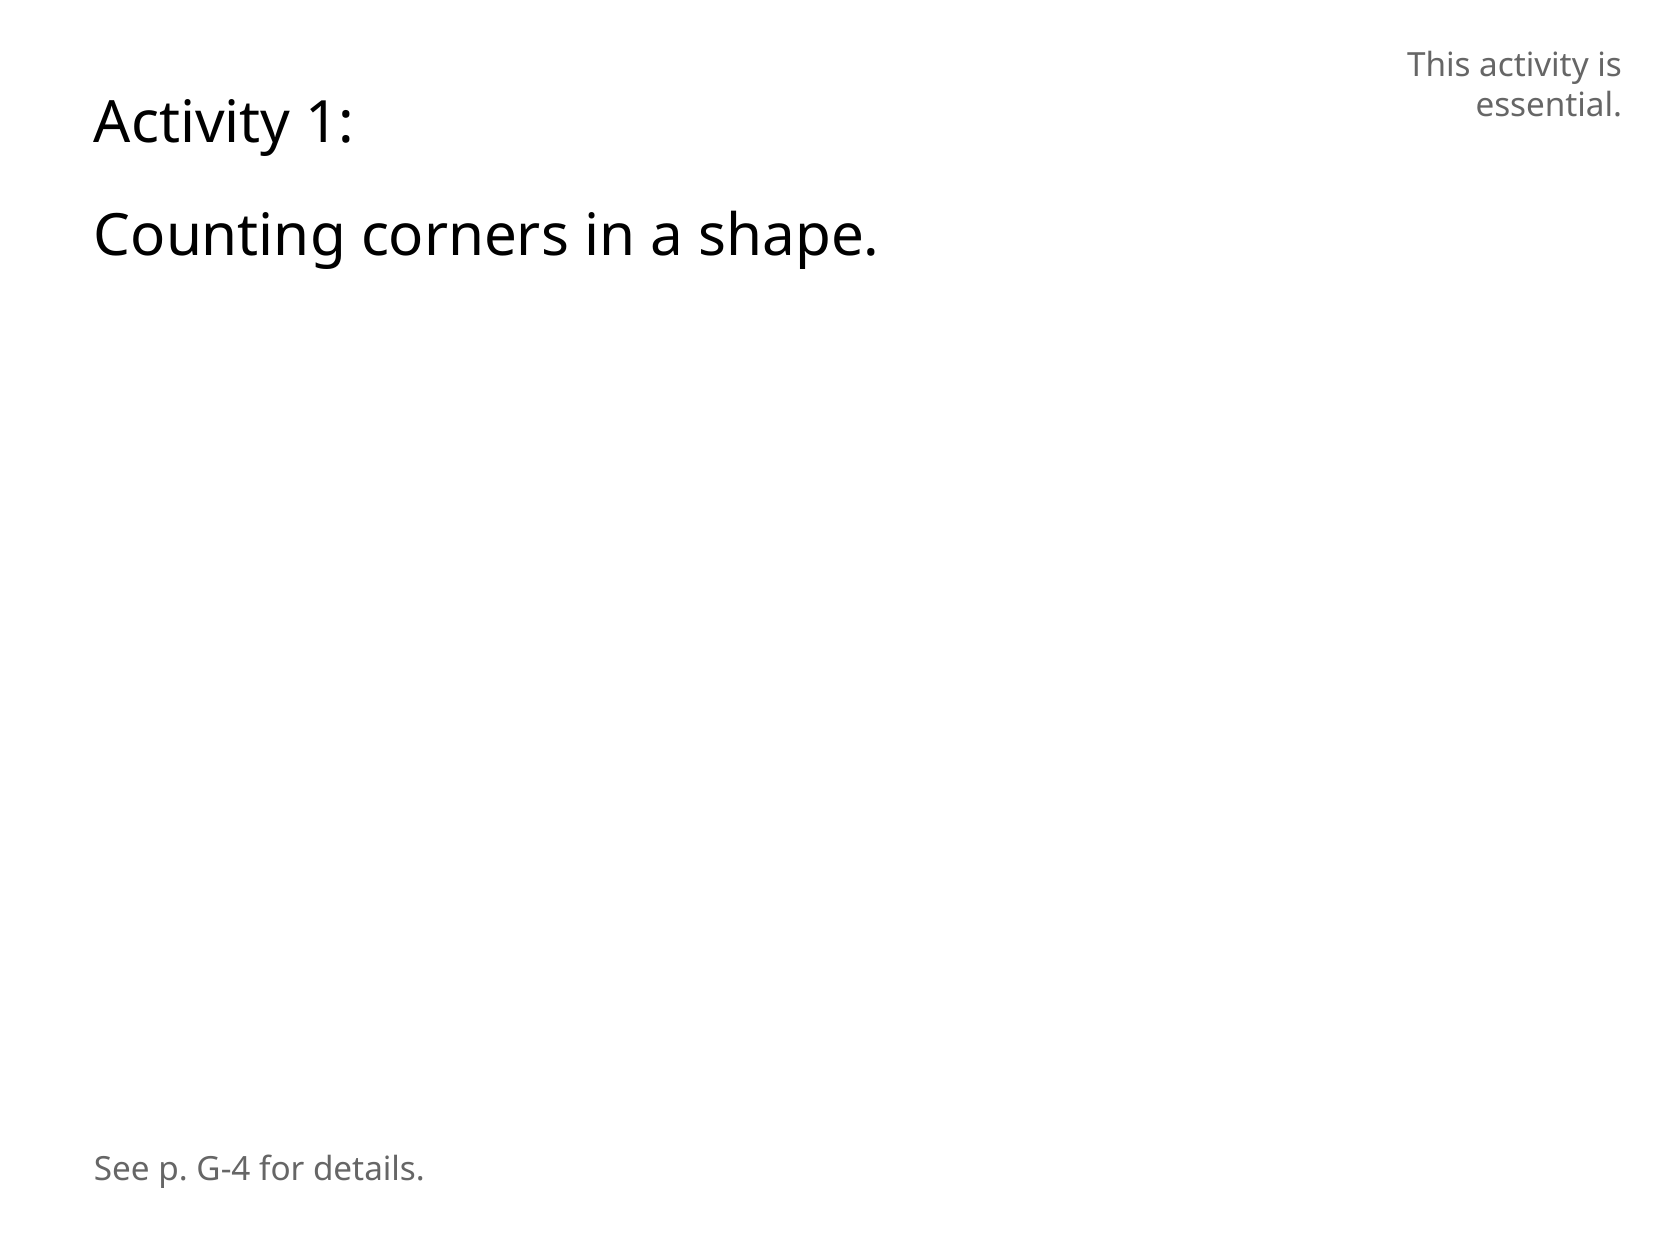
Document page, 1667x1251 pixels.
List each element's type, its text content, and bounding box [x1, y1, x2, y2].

text_box This activity is essential. [1237, 35, 1638, 130]
text_box Counting corners in a shape. [79, 189, 1667, 275]
text_box See p. G-4 for details. [79, 1139, 834, 1195]
text_box Activity 1: [79, 77, 1667, 162]
